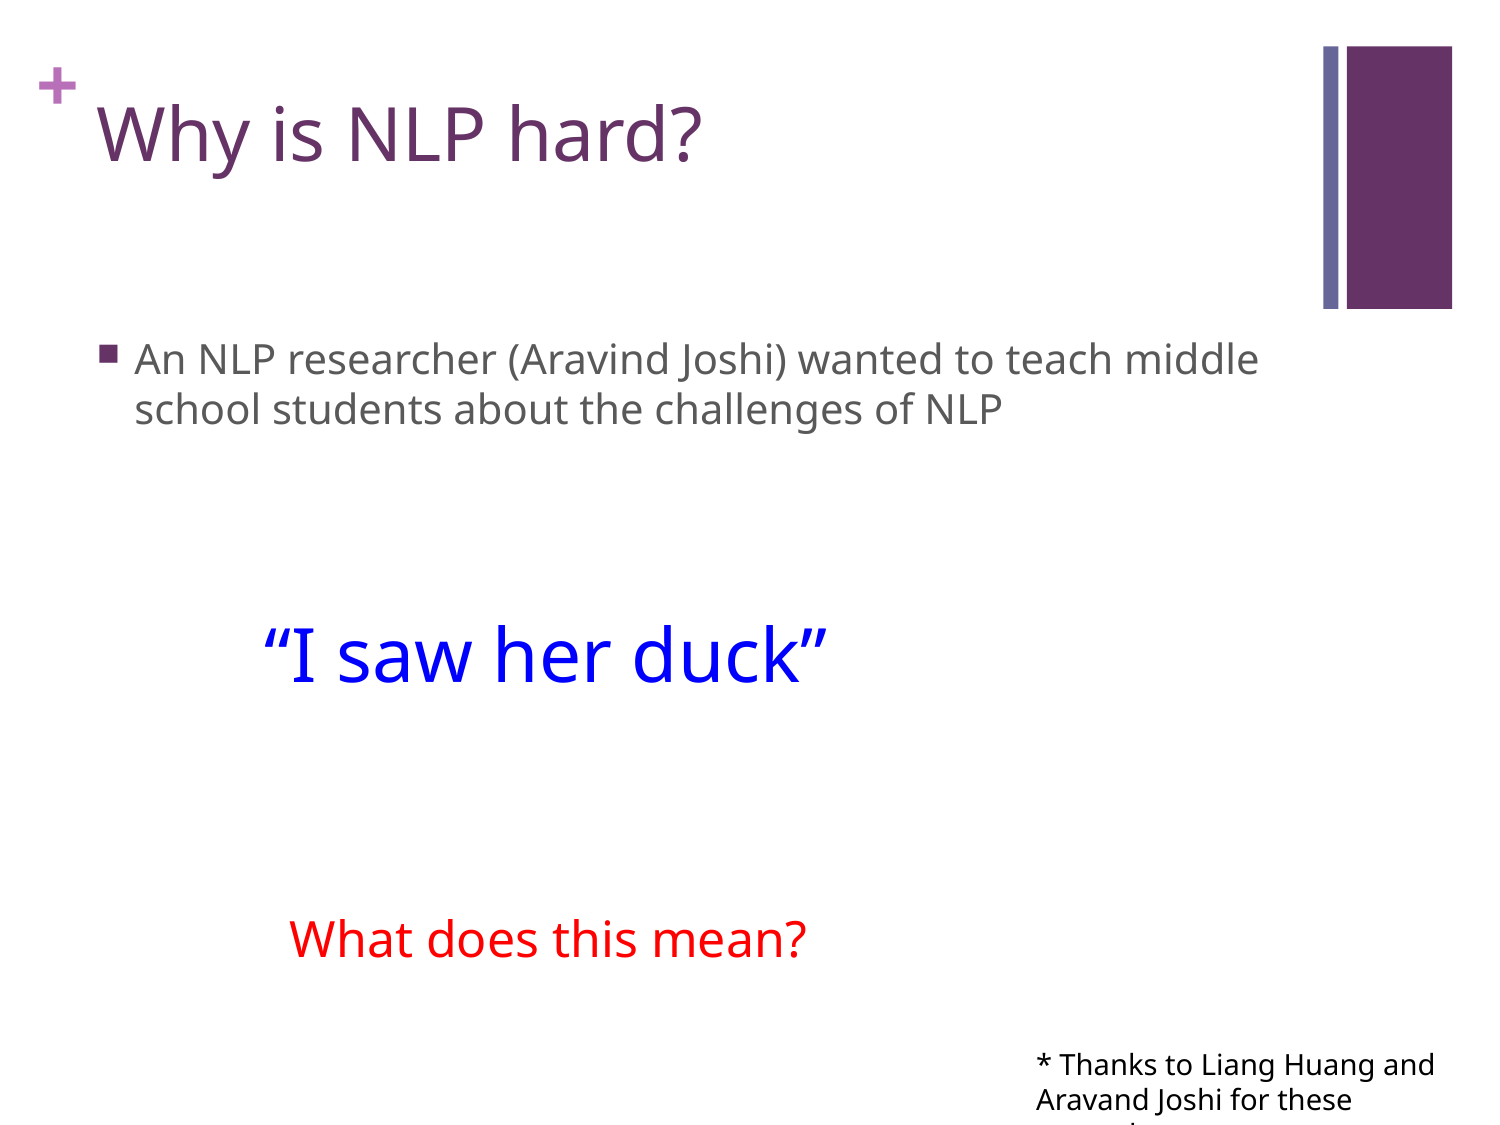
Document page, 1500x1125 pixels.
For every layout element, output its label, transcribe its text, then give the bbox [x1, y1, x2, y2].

title Why is NLP hard? [81, 79, 1322, 263]
text_box * Thanks to Liang Huang and Aravand Joshi for these examples [1021, 1039, 1500, 1125]
text_box “I saw her duck” [249, 599, 1050, 705]
list An NLP researcher (Aravind Joshi) wanted to teach middle school students about the challenges of NLP [81, 324, 1322, 475]
text_box What does this mean? [275, 899, 1050, 975]
